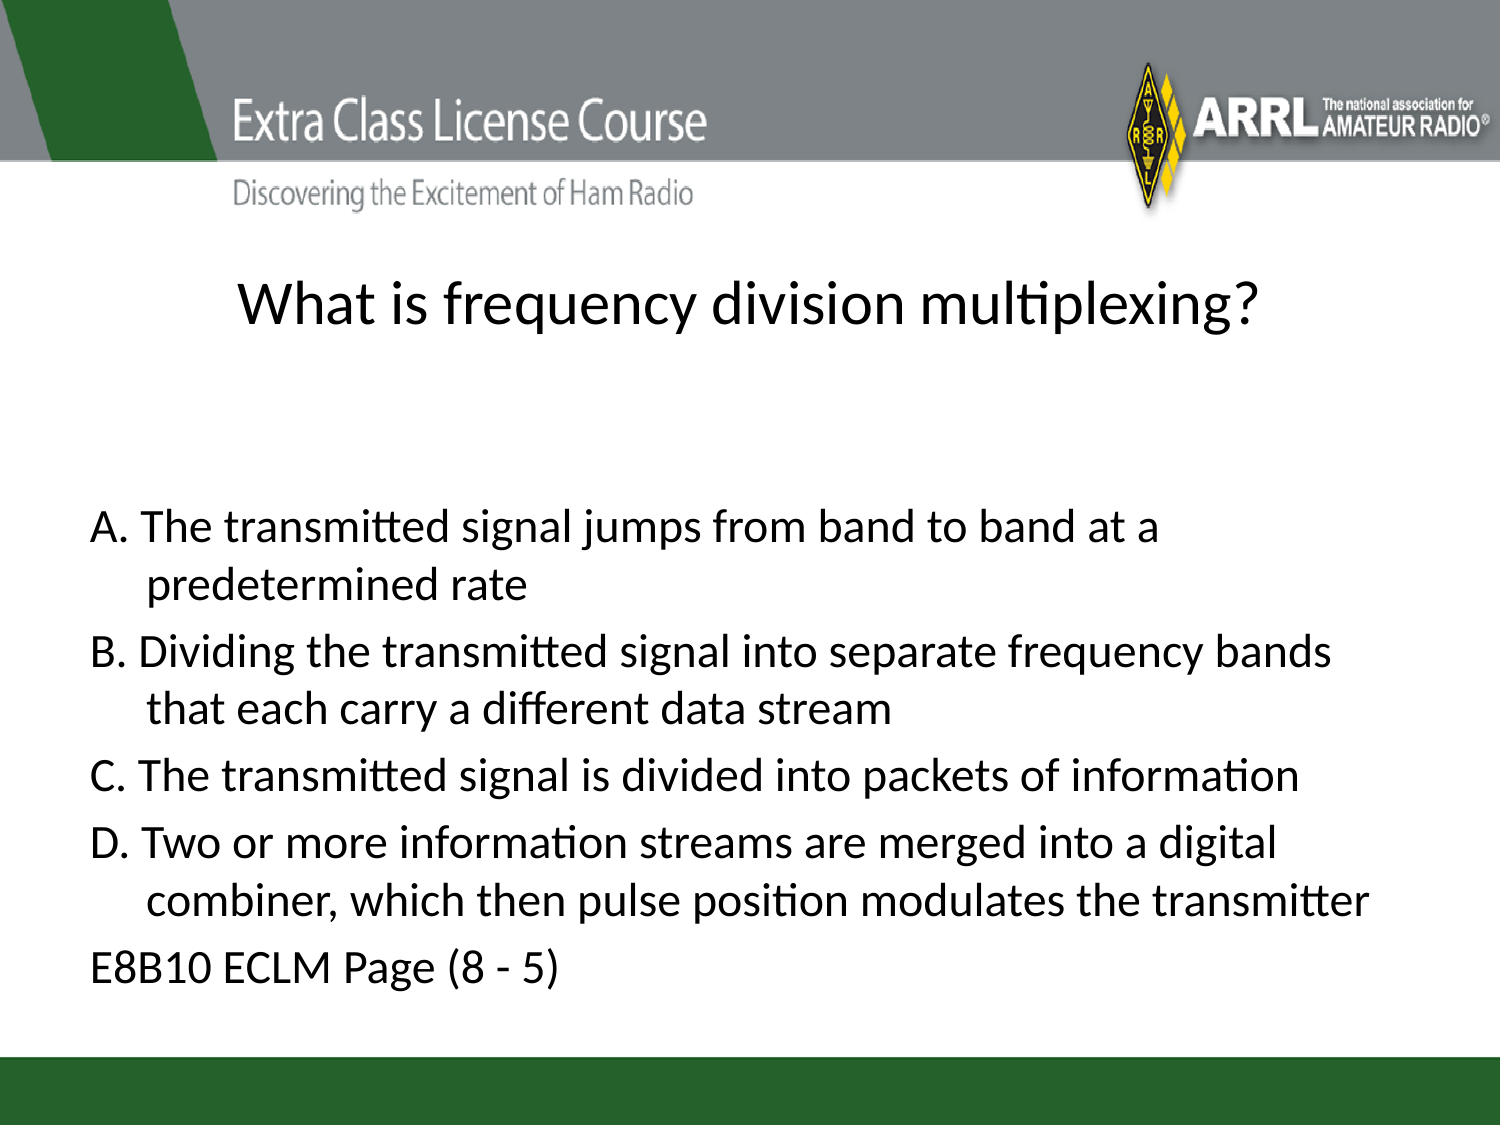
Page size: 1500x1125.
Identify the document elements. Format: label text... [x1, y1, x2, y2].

picture [0, 0, 1500, 1125]
list A. The transmitted signal jumps from band to band at a predetermined rate B. Dividing the transmitted signal into separate frequency bands that each carry a different data stream C. The transmitted signal is divided into packets of information D. Two or more information streams are merged into a digital combiner, which then pulse position modulates the transmitter E8B10 ECLM Page (8 - 5) [75, 487, 1425, 1005]
title What is frequency division multiplexing? [75, 254, 1425, 435]
